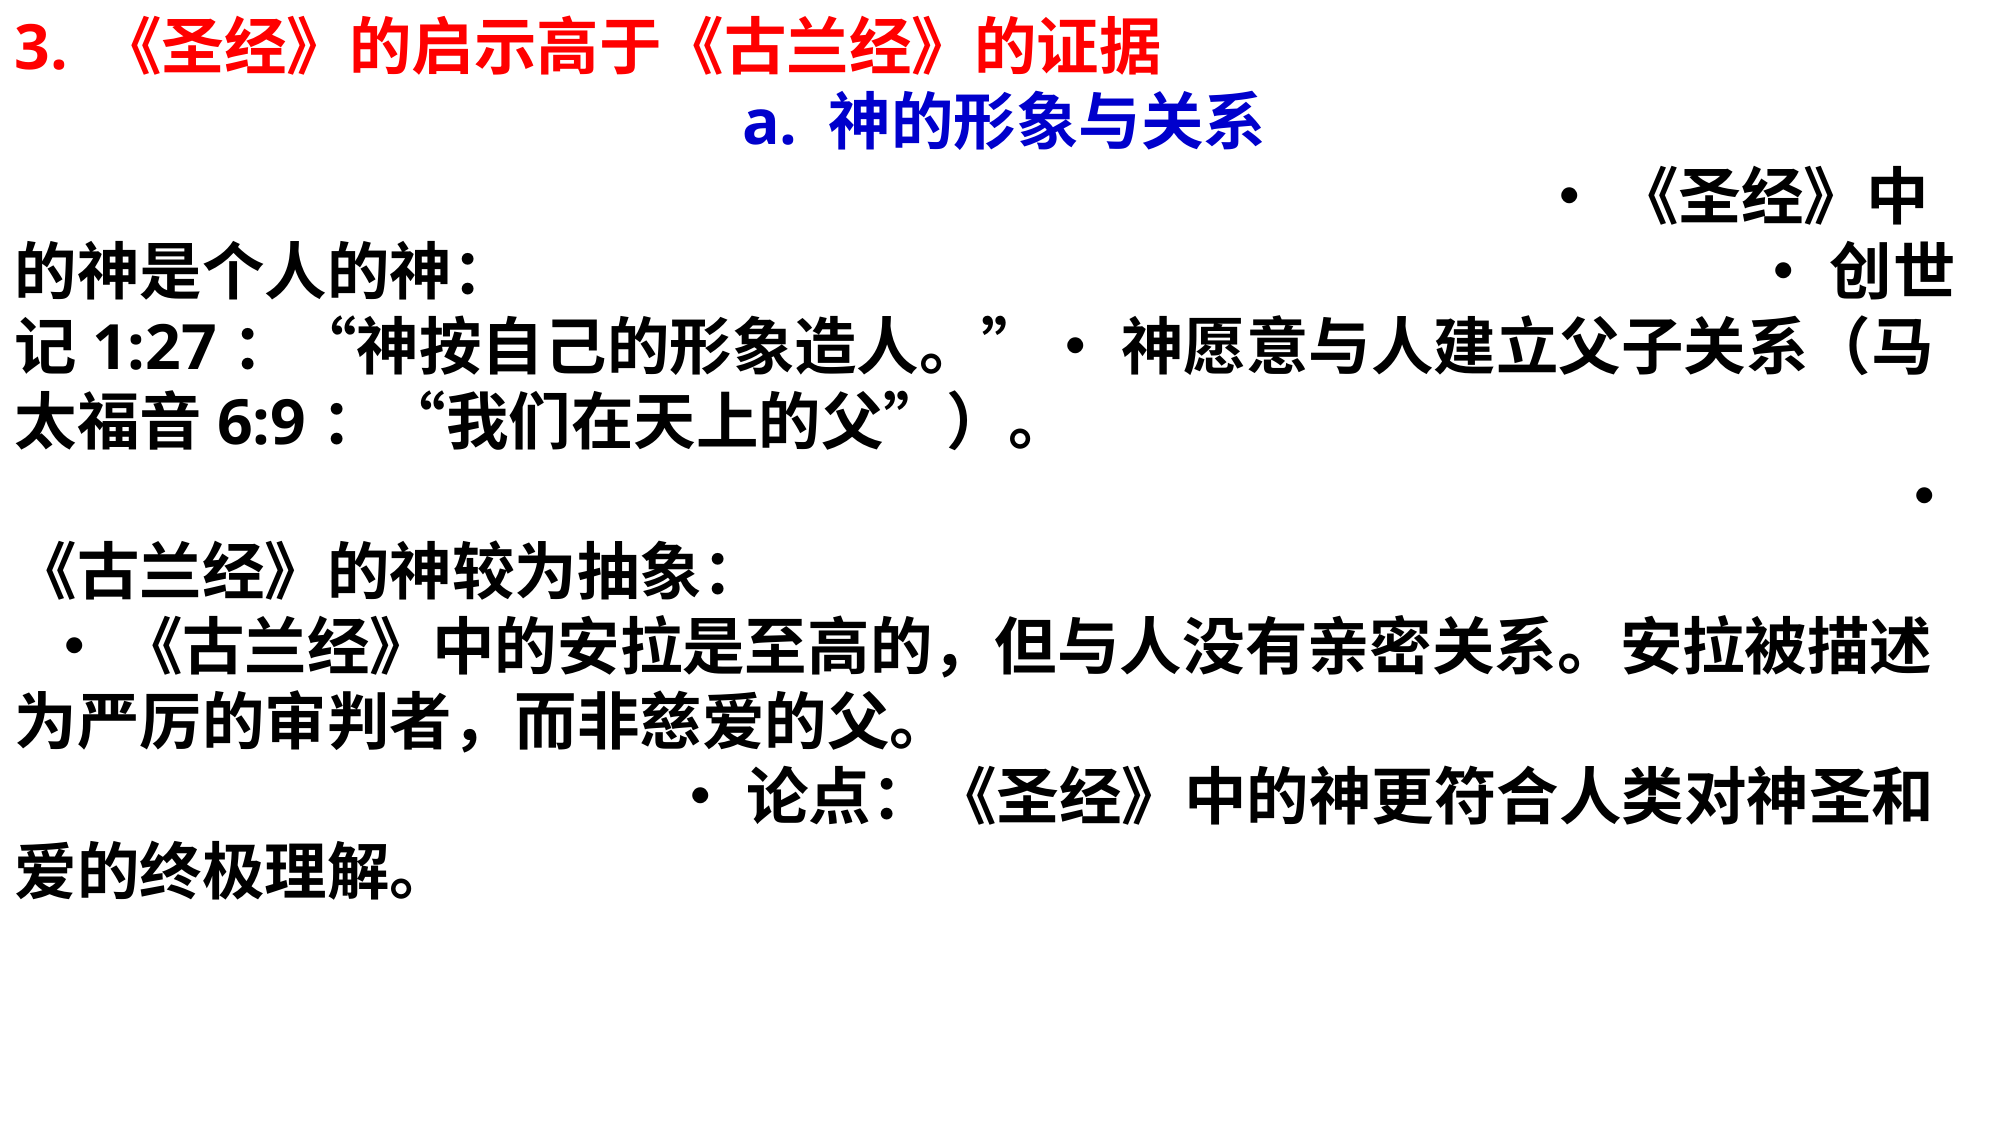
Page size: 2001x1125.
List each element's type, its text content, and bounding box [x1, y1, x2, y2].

text_box 3. 《圣经》的启示高于《古兰经》的证据 a. 神的形象与关系 • 《圣经》中的神是个人的神： • 创世记1:27：“神按自己的形象造人。”• 神愿意与人建立父子关系（马太福音6:9：“我们在天上的父”）。 • 《古兰经》的神较为抽象： • 《古兰经》中的安拉是至高的，但与人没有亲密关系。安拉被描述为严厉的审判者，而非慈爱的父。 • 论点：《圣经》中的神更符合人类对神圣和爱的终极理解。 [0, 0, 2000, 914]
